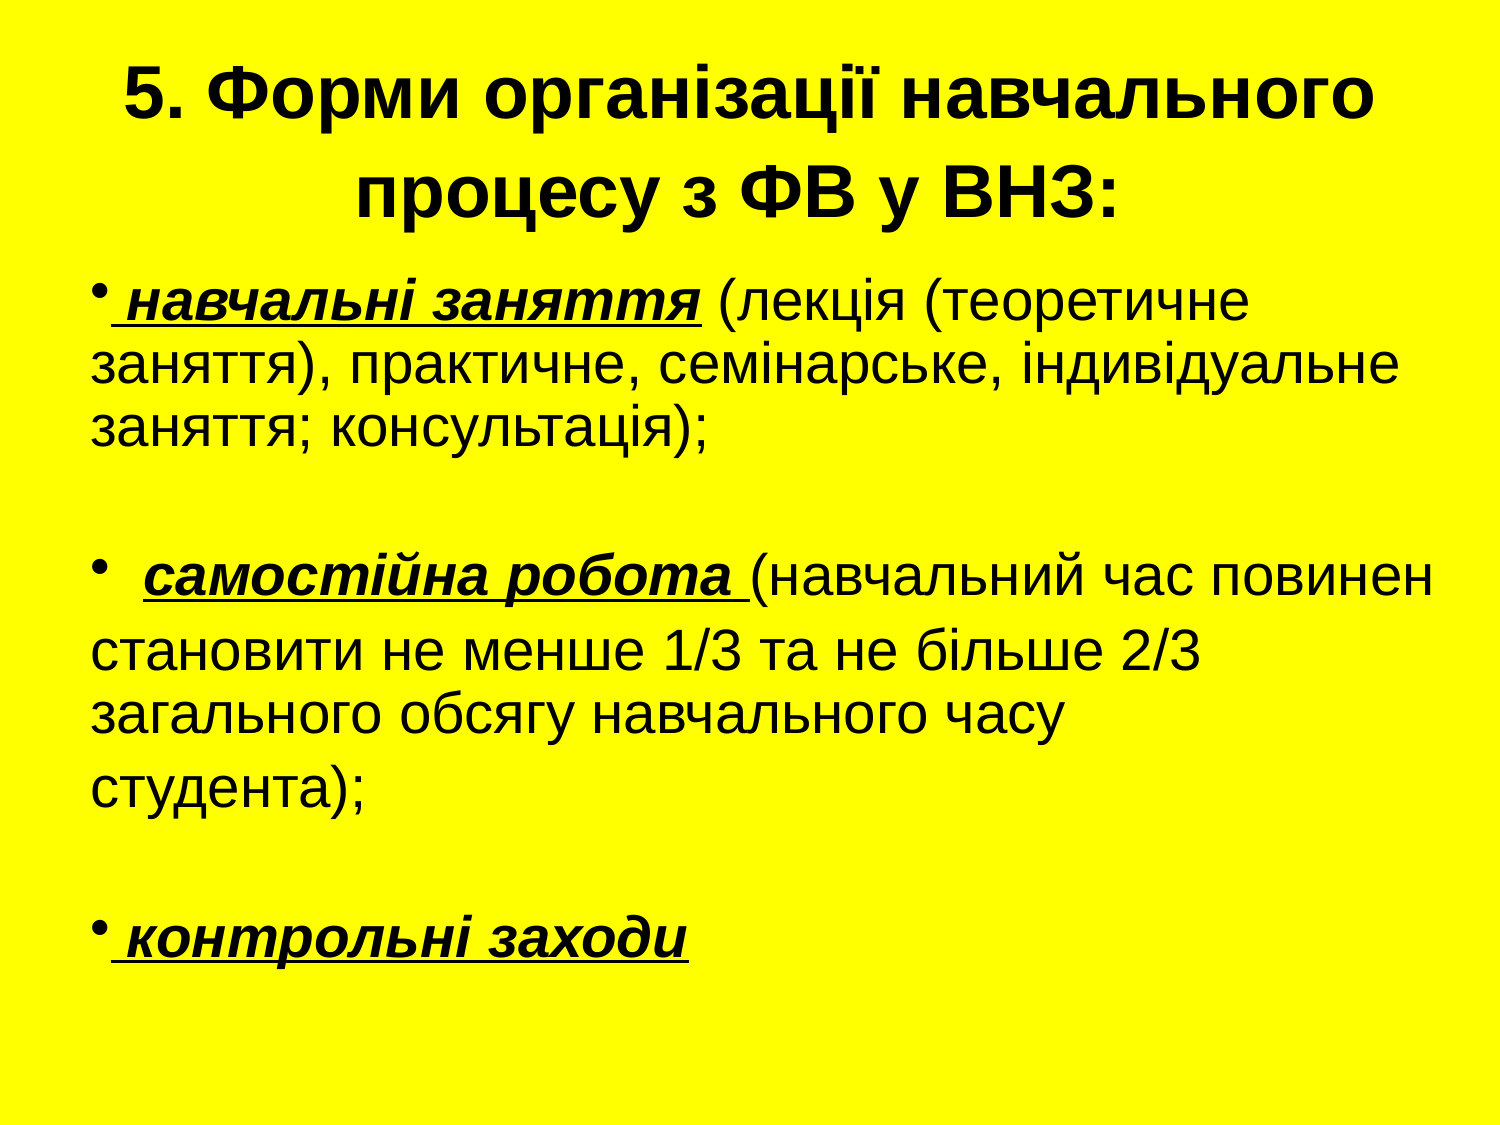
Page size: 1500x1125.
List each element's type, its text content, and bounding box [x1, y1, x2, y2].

title 5. Форми організації навчального процесу з ФВ у ВНЗ: [75, 45, 1425, 233]
list навчальні заняття (лекція (теоретичне заняття), практичне, семінарське, індивідуальне заняття; консультація); самостійна робота (навчальний час повинен становити не менше 1/3 та не більше 2/3 загального обсягу навчального часу студента); контрольні заходи [75, 262, 1475, 1005]
